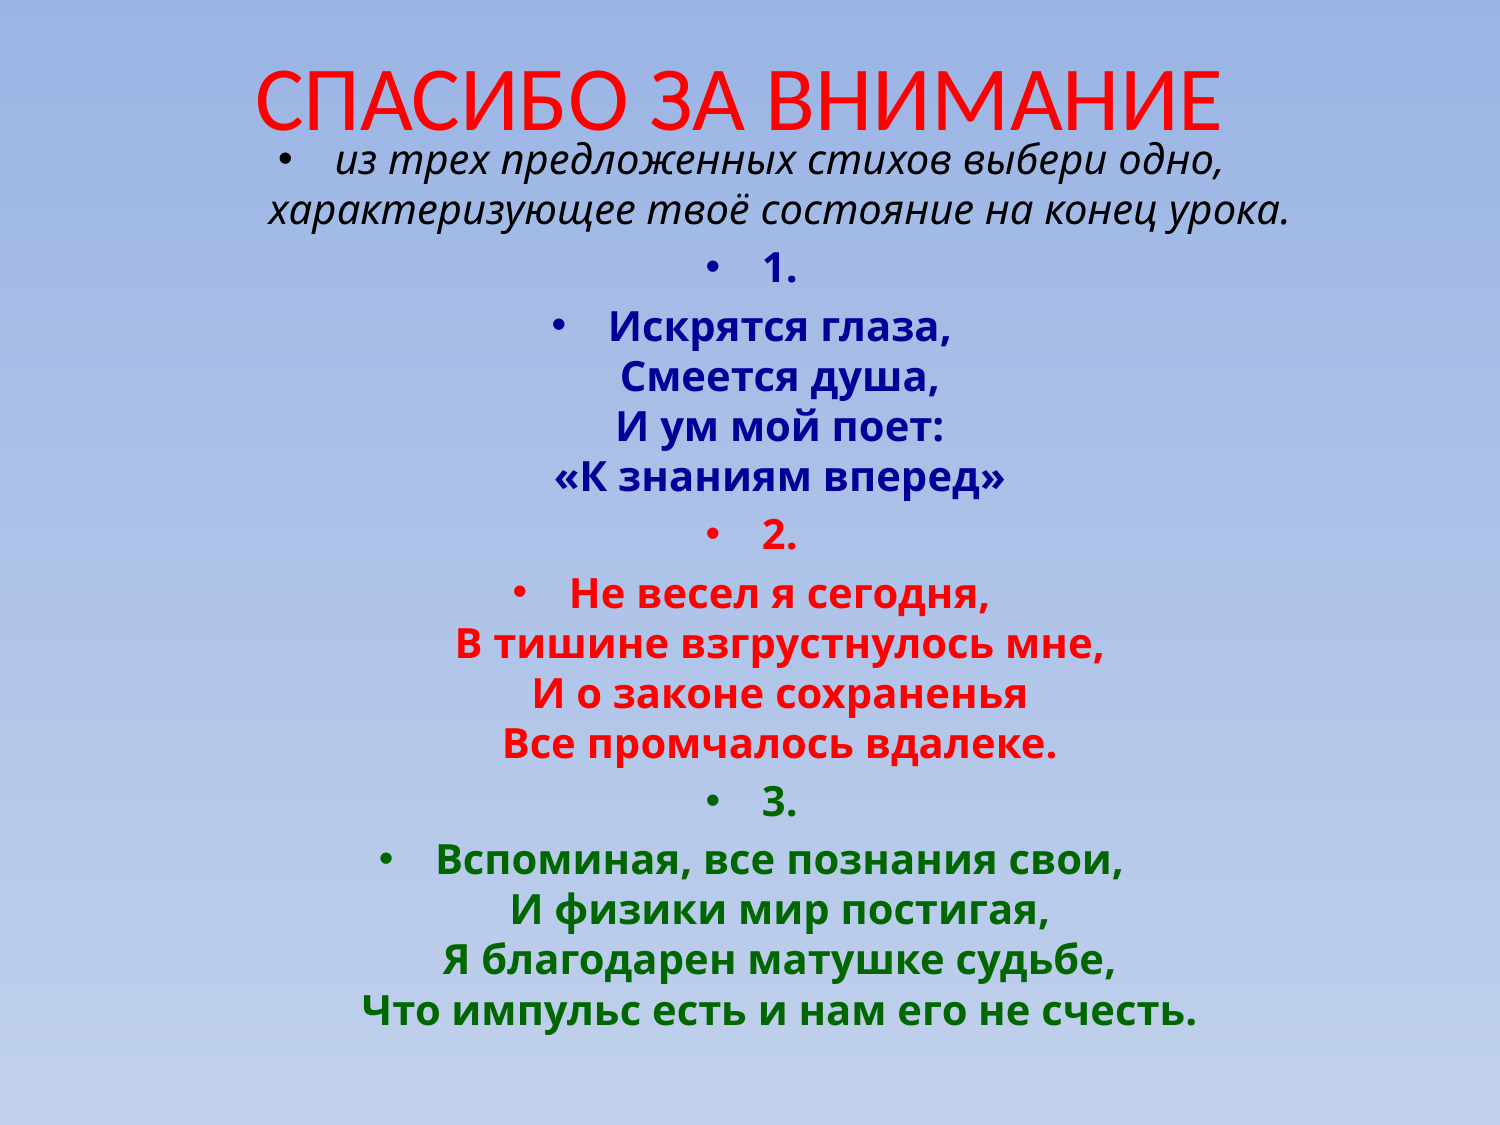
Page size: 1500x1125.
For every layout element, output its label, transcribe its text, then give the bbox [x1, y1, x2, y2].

title СПАСИБО ЗА ВНИМАНИЕ [64, 0, 1415, 188]
list из трех предложенных стихов выбери одно, характеризующее твоё состояние на конец урока. 1. Искрятся глаза, Смеется душа, И ум мой поет: «К знаниям вперед» 2. Не весел я сегодня, В тишине взгрустнулось мне, И о законе сохраненья Все промчалось вдалеке. 3. Вспоминая, все познания свои, И физики мир постигая, Я благодарен матушке судьбе, Что импульс есть и нам его не счесть. [76, 125, 1427, 1100]
